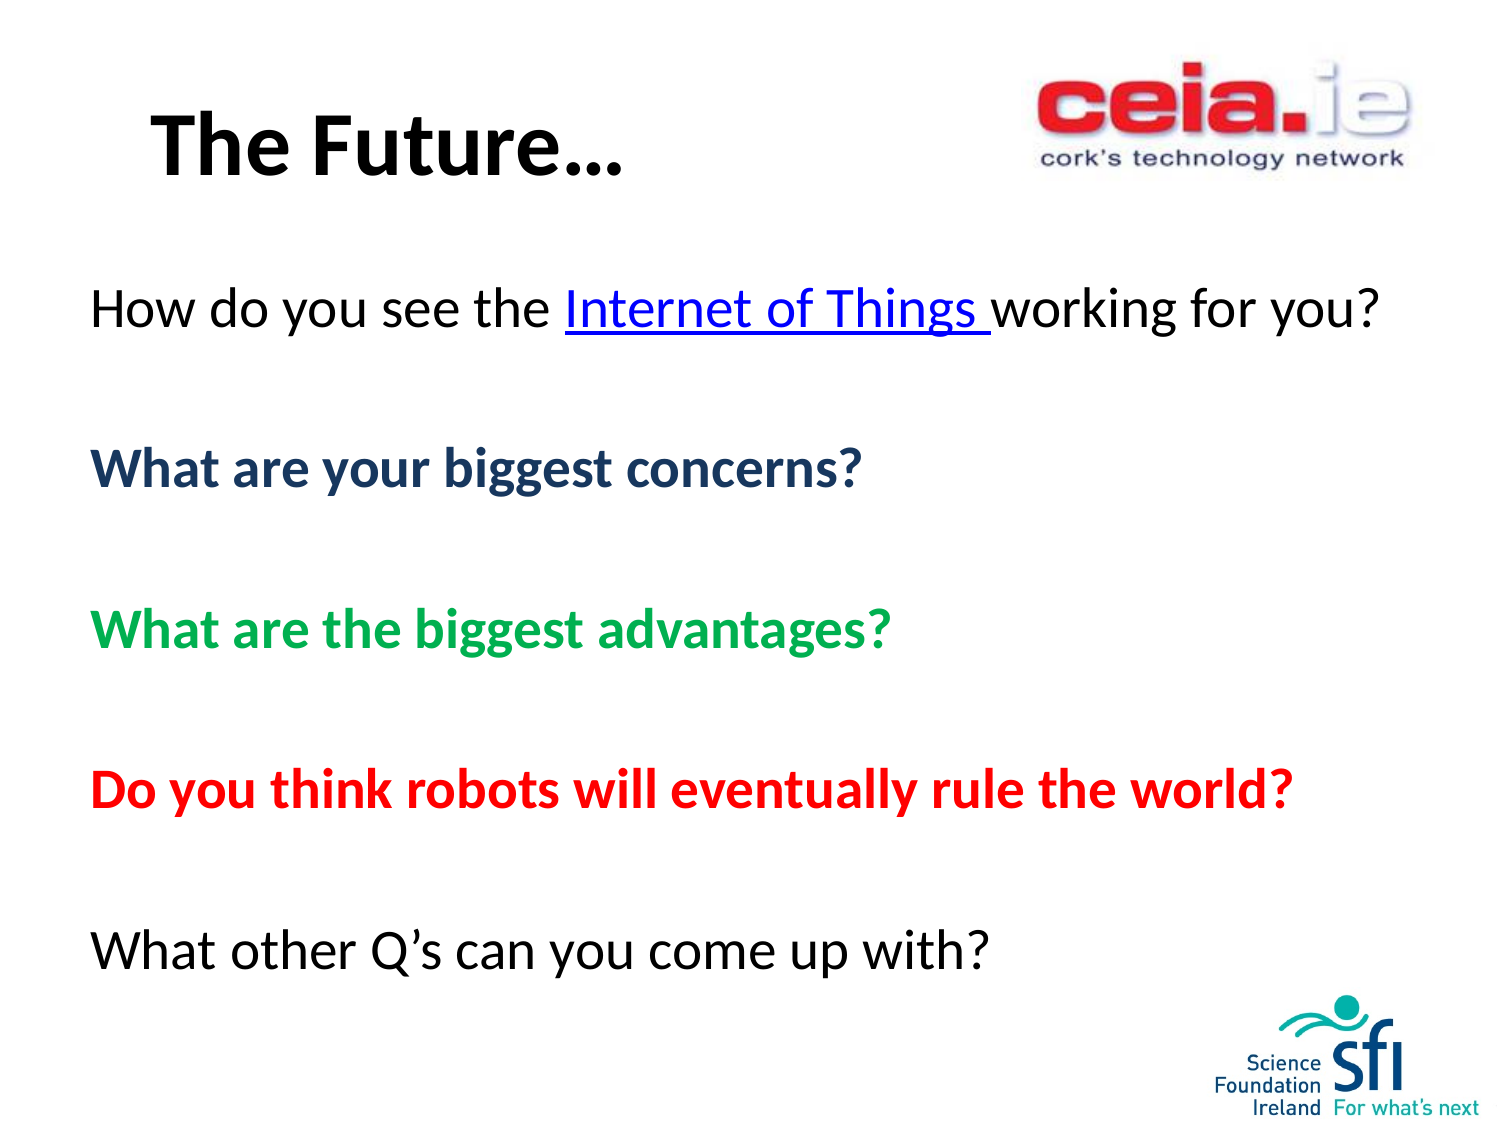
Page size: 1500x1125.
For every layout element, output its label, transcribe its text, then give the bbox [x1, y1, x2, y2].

picture [1021, 30, 1485, 195]
picture [1196, 987, 1497, 1125]
title The Future… [75, 45, 703, 233]
list How do you see the Internet of Things working for you? What are your biggest concerns? What are the biggest advantages? Do you think robots will eventually rule the world? What other Q’s can you come up with? [75, 262, 1425, 1005]
